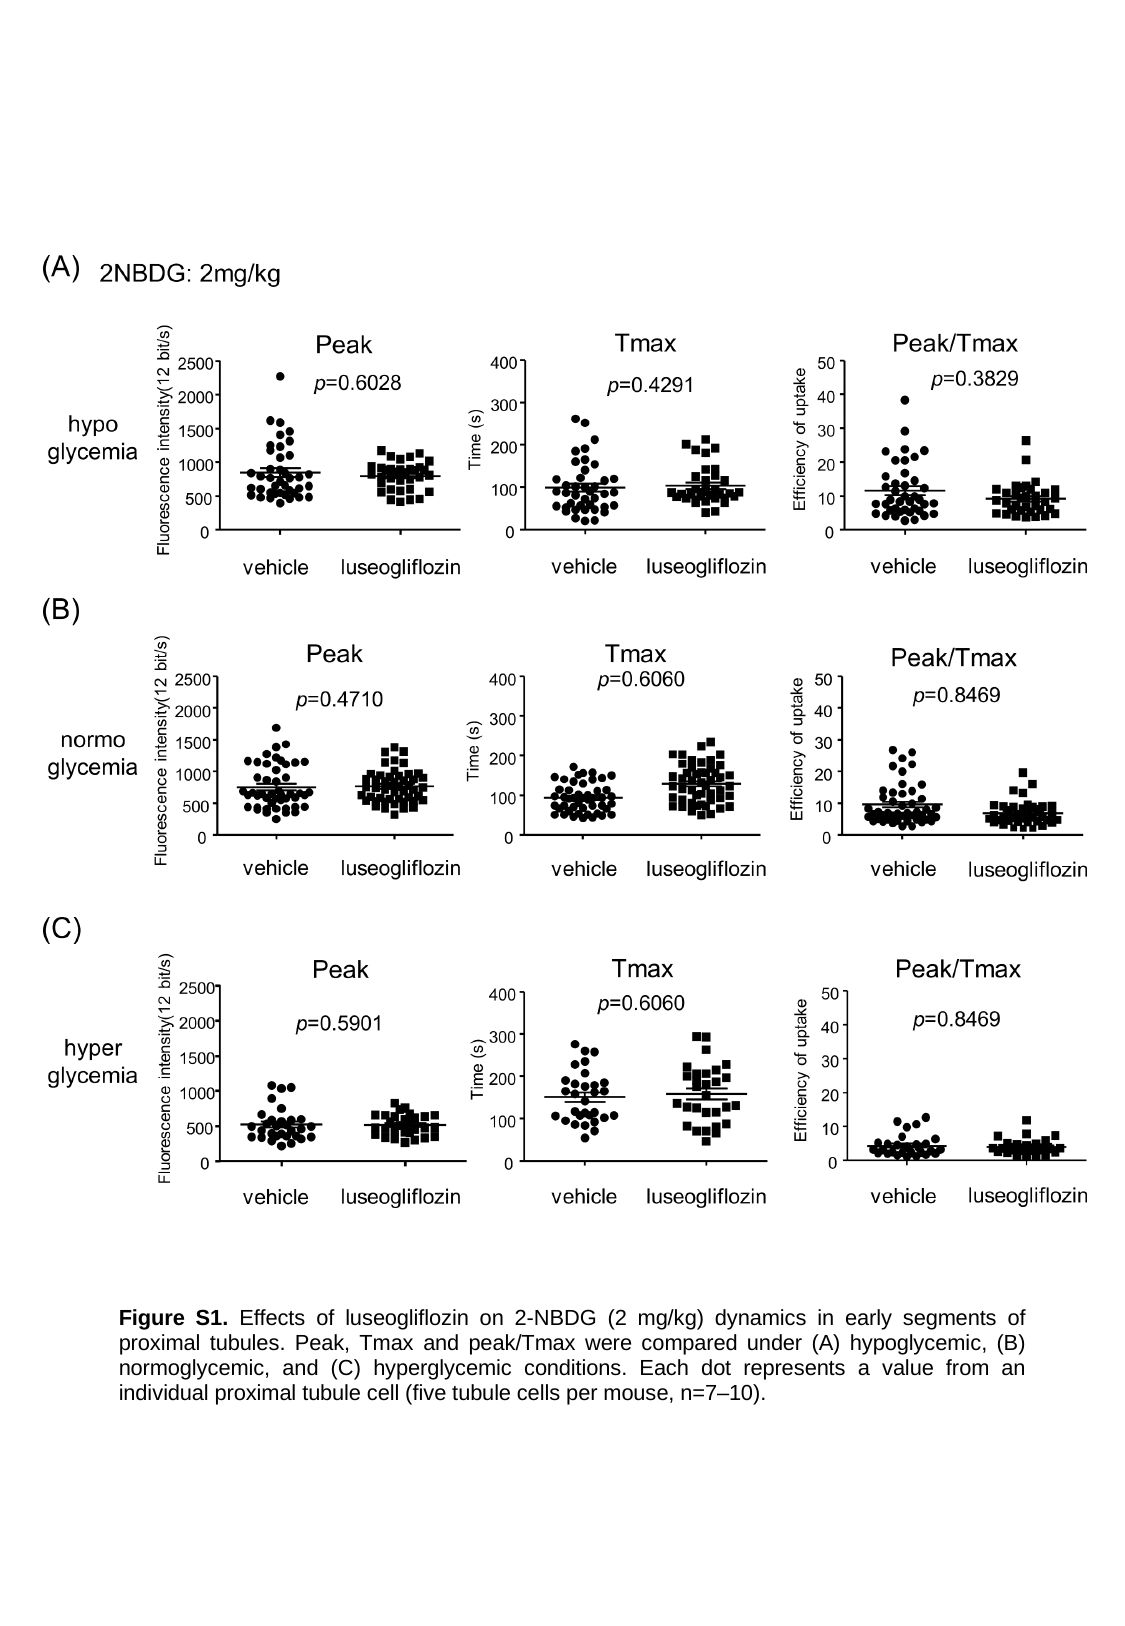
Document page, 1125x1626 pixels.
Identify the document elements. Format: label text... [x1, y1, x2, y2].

text_box Figure S1. Effects of luseogliflozin on 2-NBDG (2 mg/kg) dynamics in early segments of proximal tubules. Peak, Tmax and peak/Tmax were compared under (A) hypoglycemic, (B) normoglycemic, and (C) hyperglycemic conditions. Each dot represents a value from an individual proximal tubule cell (five tubule cells per mouse, n=7–10). [59, 1298, 1087, 1413]
picture [43, 255, 1087, 1208]
